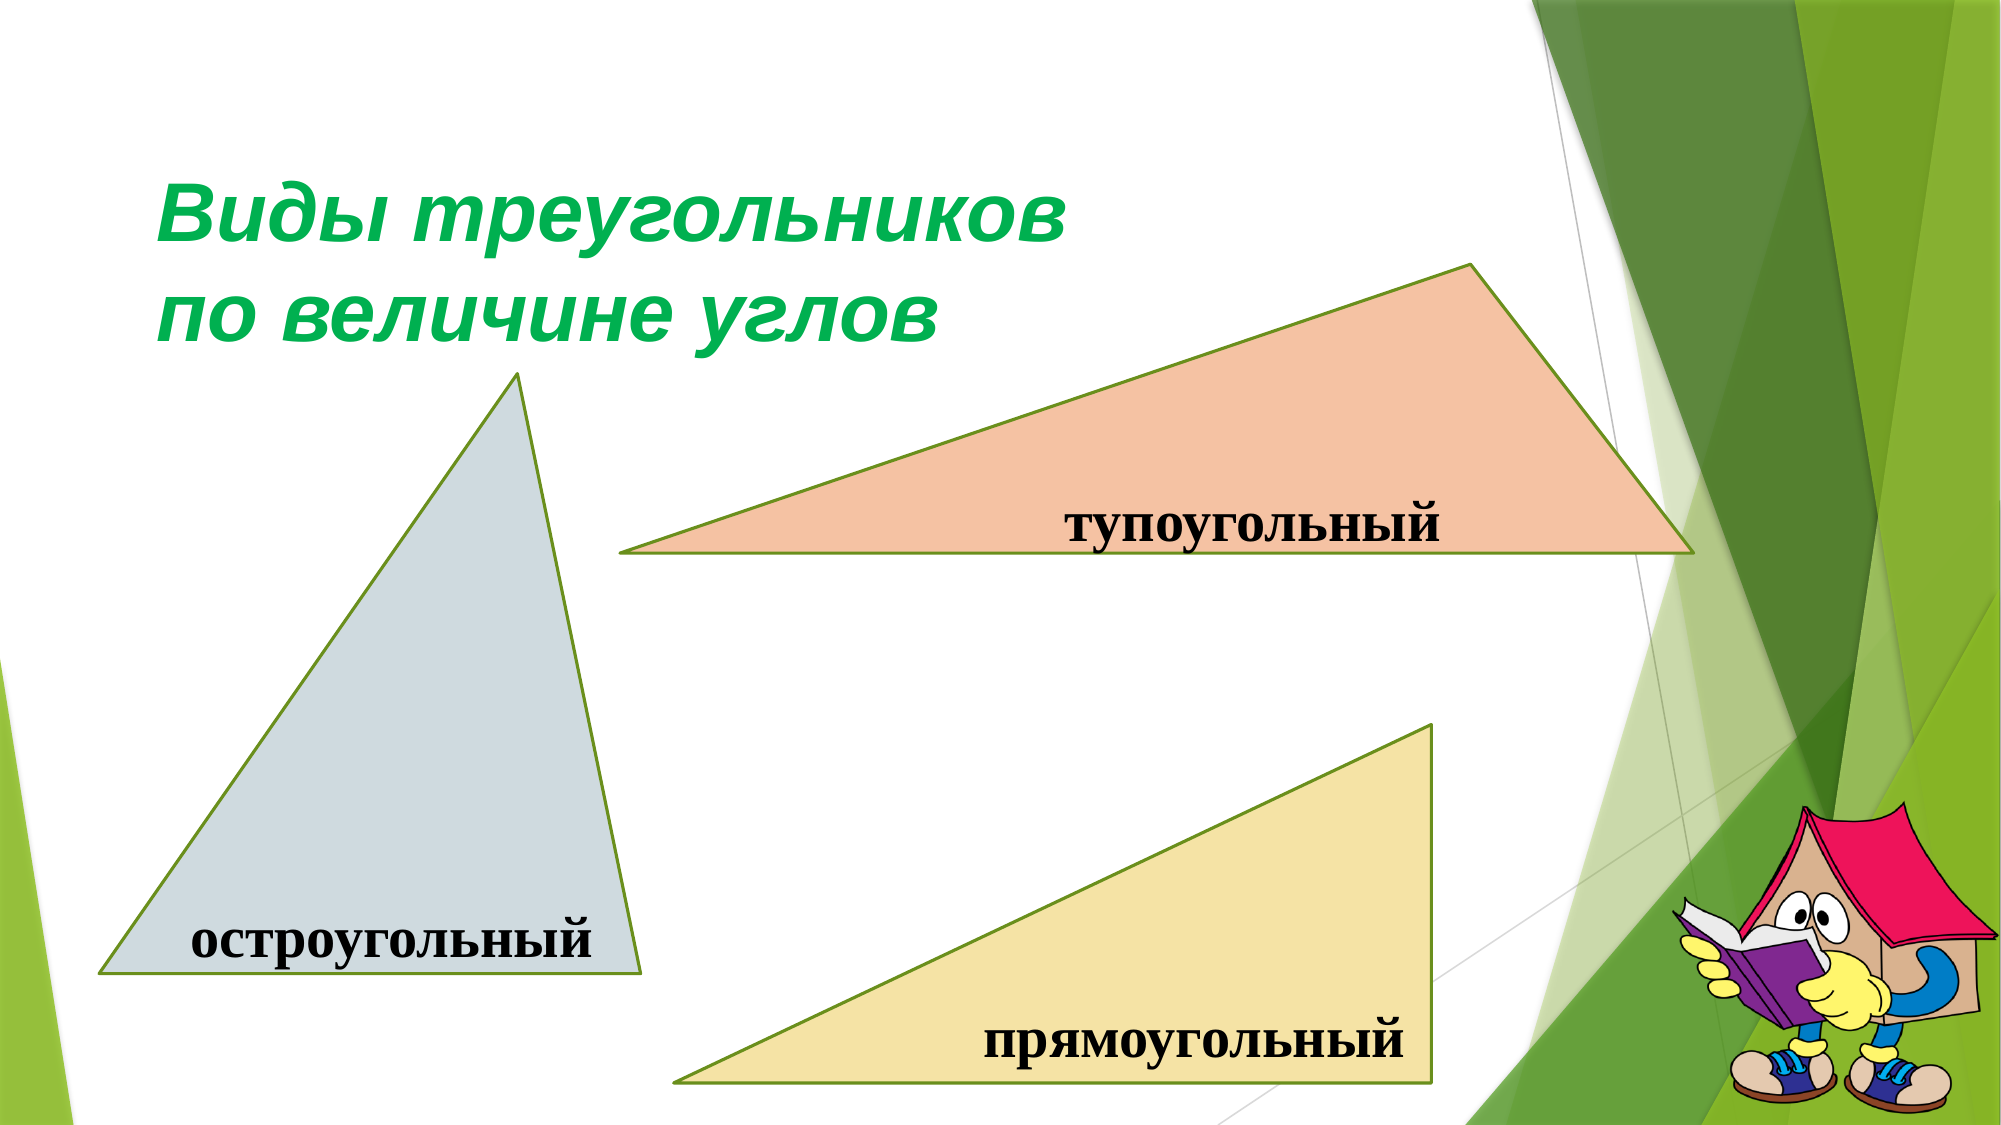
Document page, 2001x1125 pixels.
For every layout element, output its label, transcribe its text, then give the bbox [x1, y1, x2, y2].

picture [1666, 795, 2000, 1125]
title Виды треугольников по величине углов [141, 150, 1493, 331]
text_box [672, 723, 1433, 1085]
text_box [97, 372, 626, 976]
text_box прямоугольный [968, 992, 1593, 1077]
text_box остроугольный [175, 891, 665, 977]
text_box тупоугольный [1050, 475, 1565, 561]
text_box [618, 262, 1696, 555]
